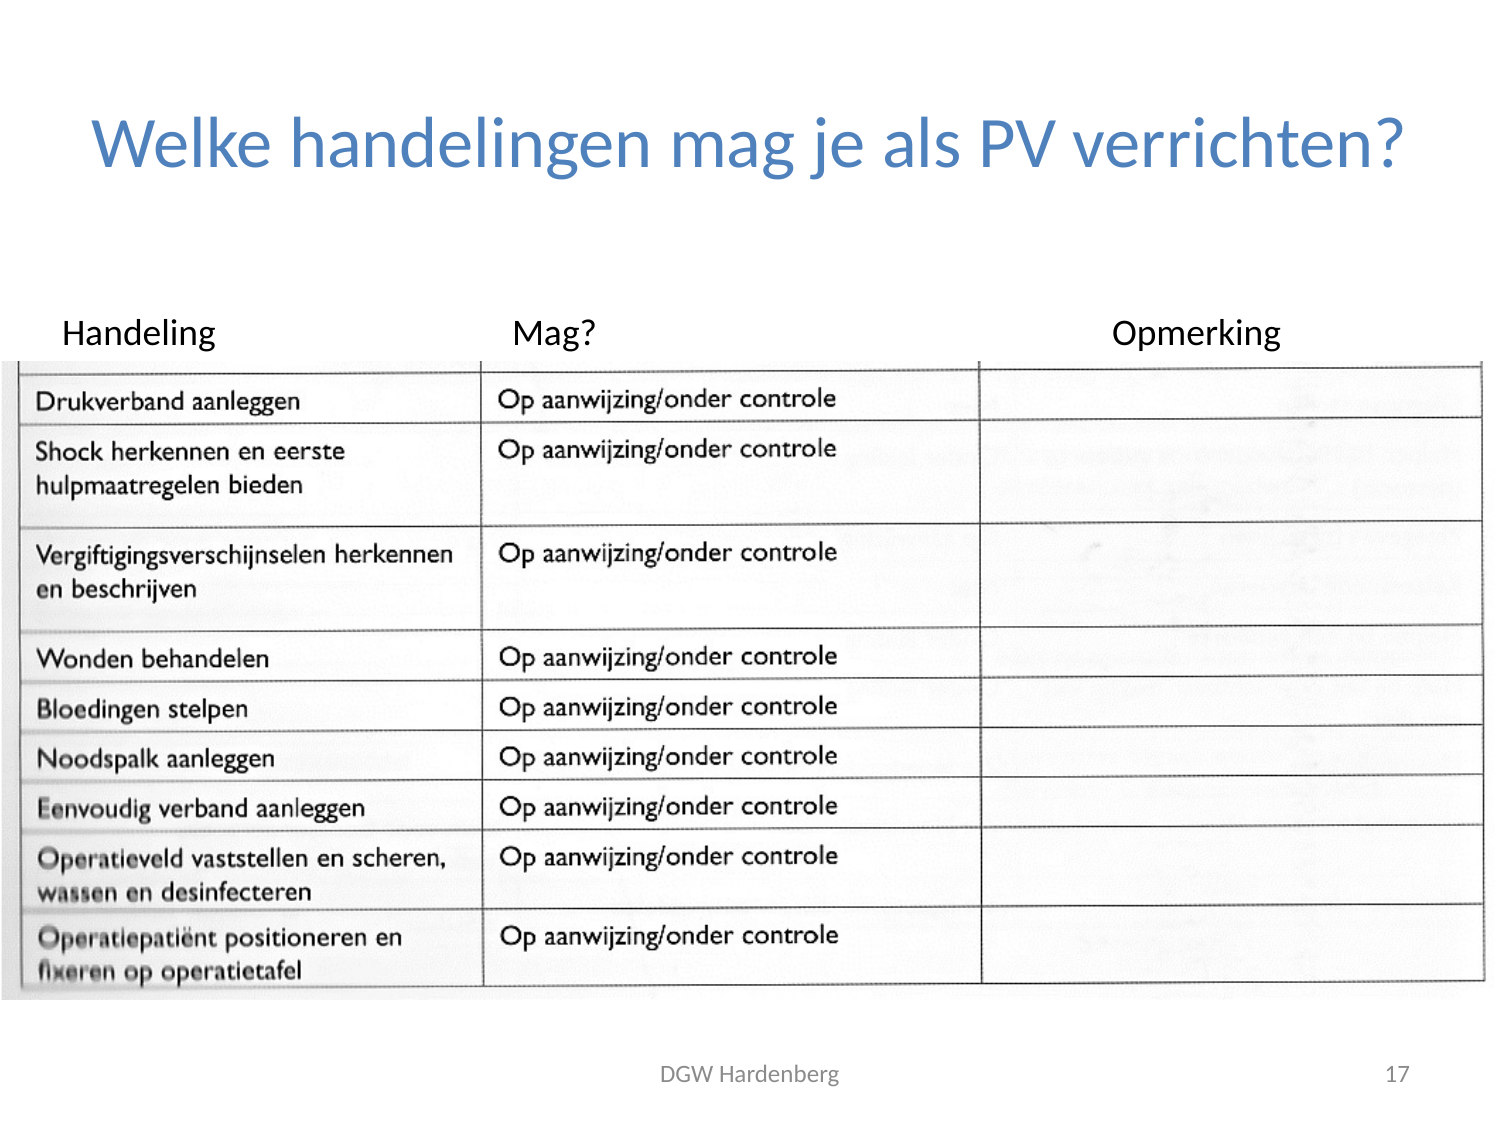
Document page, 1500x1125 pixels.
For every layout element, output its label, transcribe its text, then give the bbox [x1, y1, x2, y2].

footer DGW Hardenberg [512, 1042, 988, 1103]
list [1, 361, 1500, 1000]
title Welke handelingen mag je als PV verrichten? [75, 45, 1425, 233]
slide_number 17 [1074, 1042, 1425, 1103]
text_box Handeling Mag? Opmerking [47, 301, 1297, 360]
